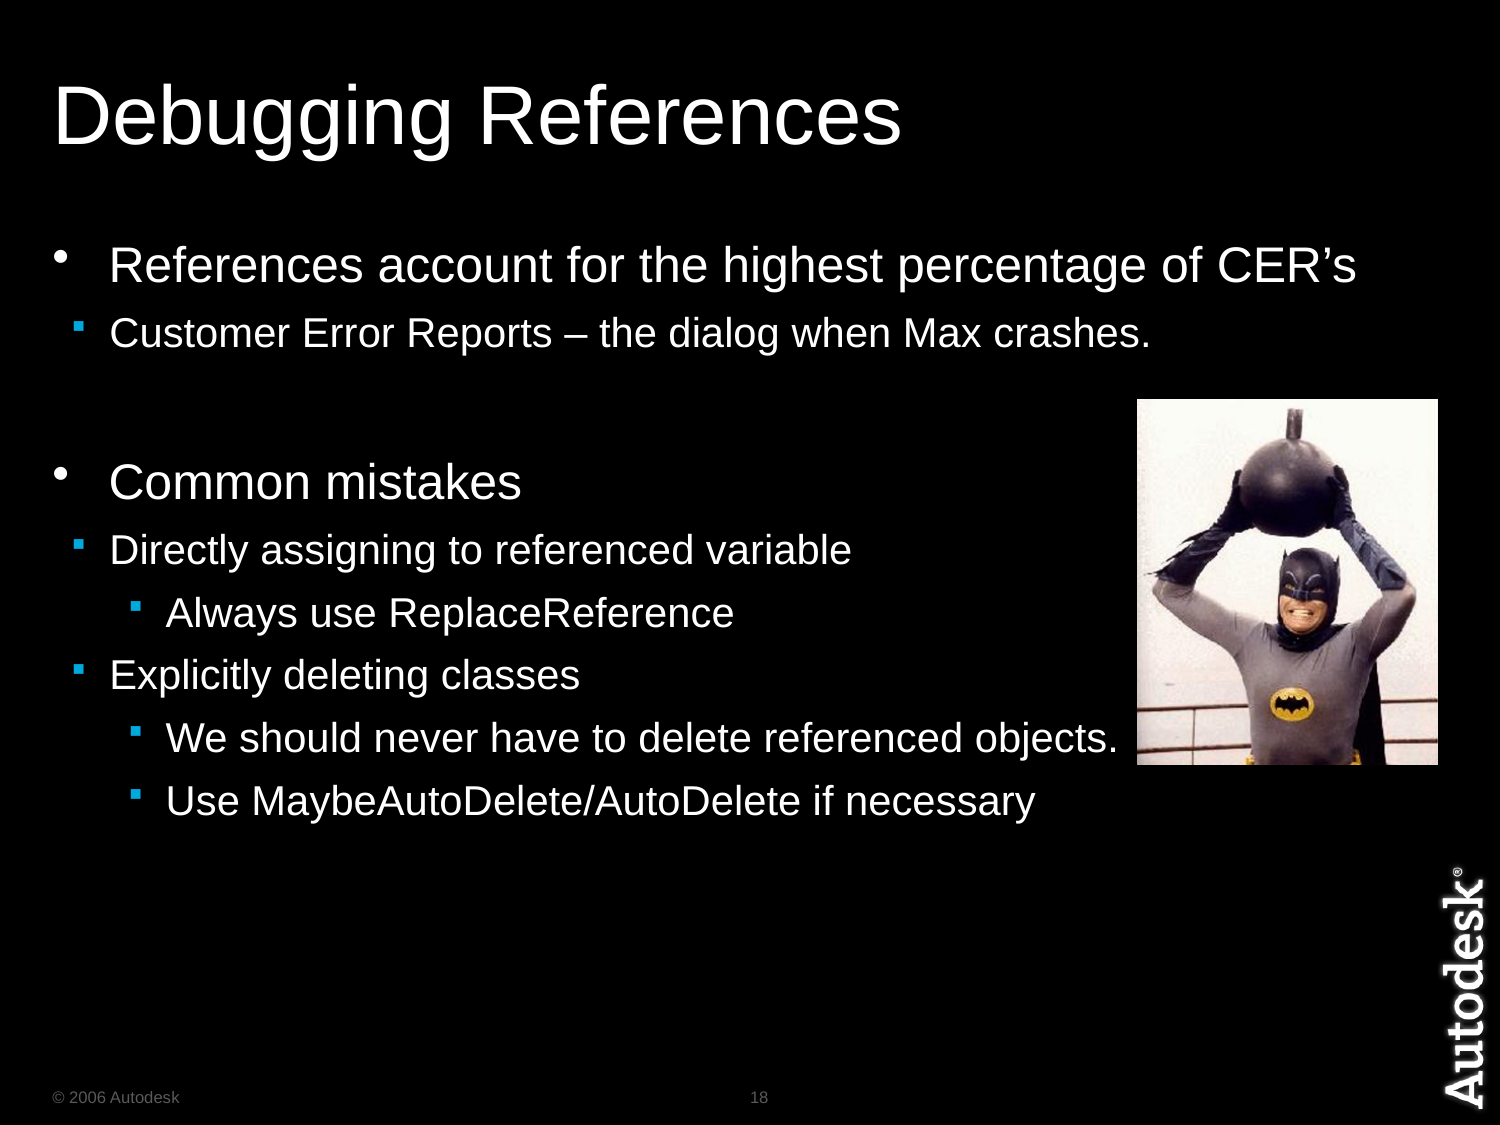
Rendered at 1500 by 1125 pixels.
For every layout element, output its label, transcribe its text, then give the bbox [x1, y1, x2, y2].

picture [1137, 0, 1500, 1125]
list References account for the highest percentage of CER’s Customer Error Reports – the dialog when Max crashes. Common mistakes Directly assigning to referenced variable Always use ReplaceReference Explicitly deleting classes We should never have to delete referenced objects. Use MaybeAutoDelete/AutoDelete if necessary [52, 231, 1401, 1073]
title Debugging References [52, 22, 1401, 211]
